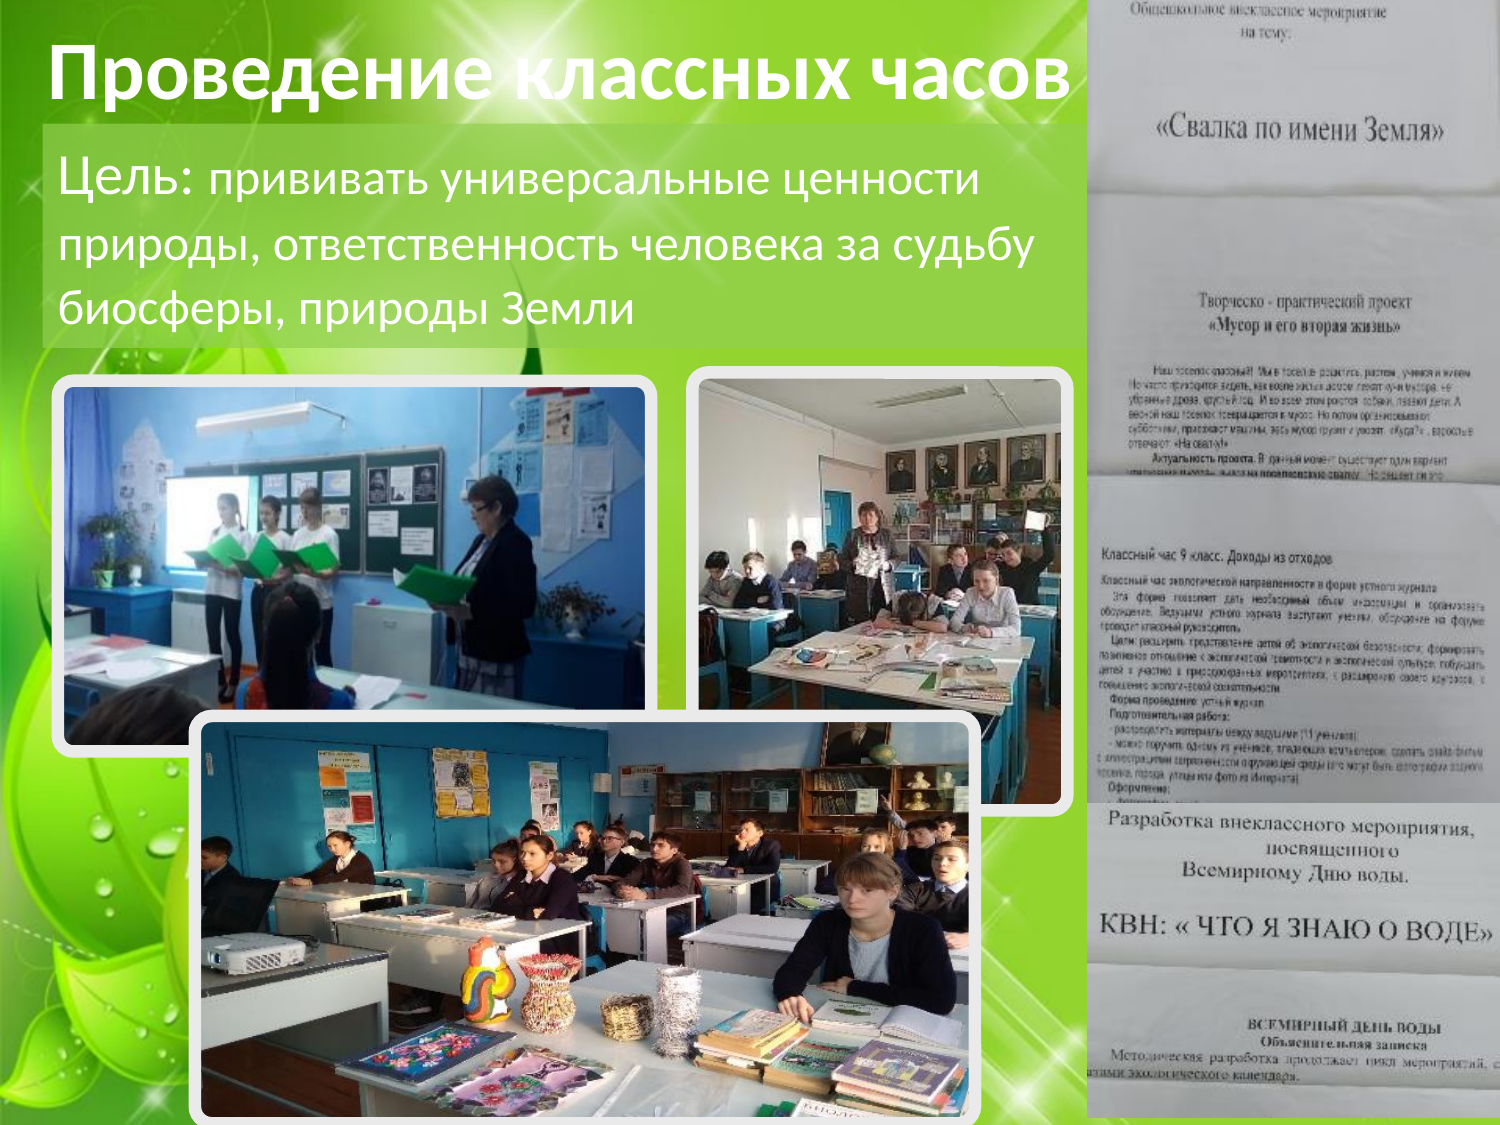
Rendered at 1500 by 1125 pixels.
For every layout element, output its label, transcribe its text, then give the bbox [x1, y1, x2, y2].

title Проведение классных часов [0, 0, 1084, 187]
picture [0, 0, 1500, 1125]
picture [658, 591, 686, 709]
subtitle Цель: прививать универсальные ценности природы, ответственность человека за судьбу биосферы, природы Земли [42, 123, 1081, 284]
text_box . [41, 284, 1081, 591]
text_box [18, 16, 1063, 135]
